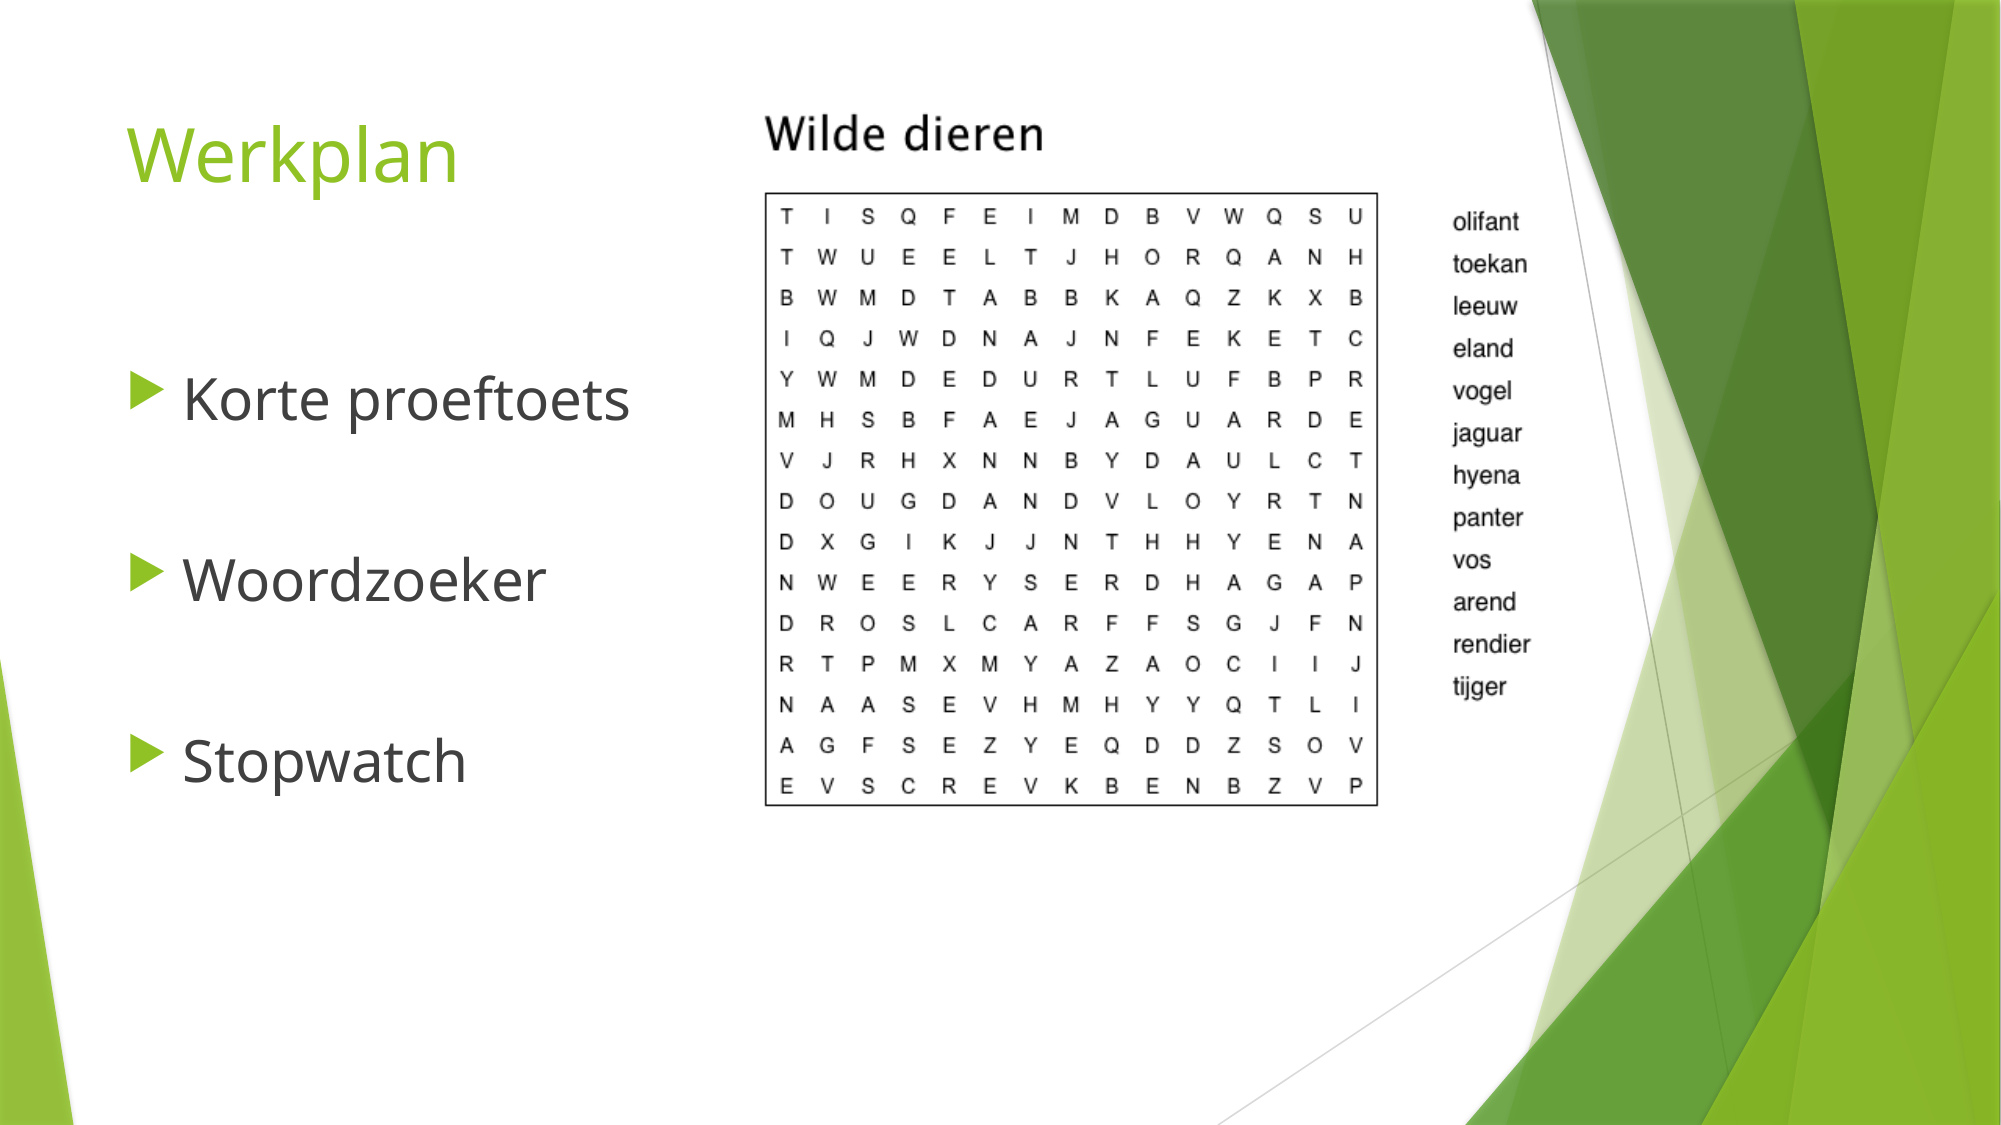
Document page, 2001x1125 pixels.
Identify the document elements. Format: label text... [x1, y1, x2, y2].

list Korte proeftoets Woordzoeker Stopwatch [111, 354, 1522, 992]
title Werkplan [111, 99, 733, 317]
picture [734, 99, 1544, 824]
